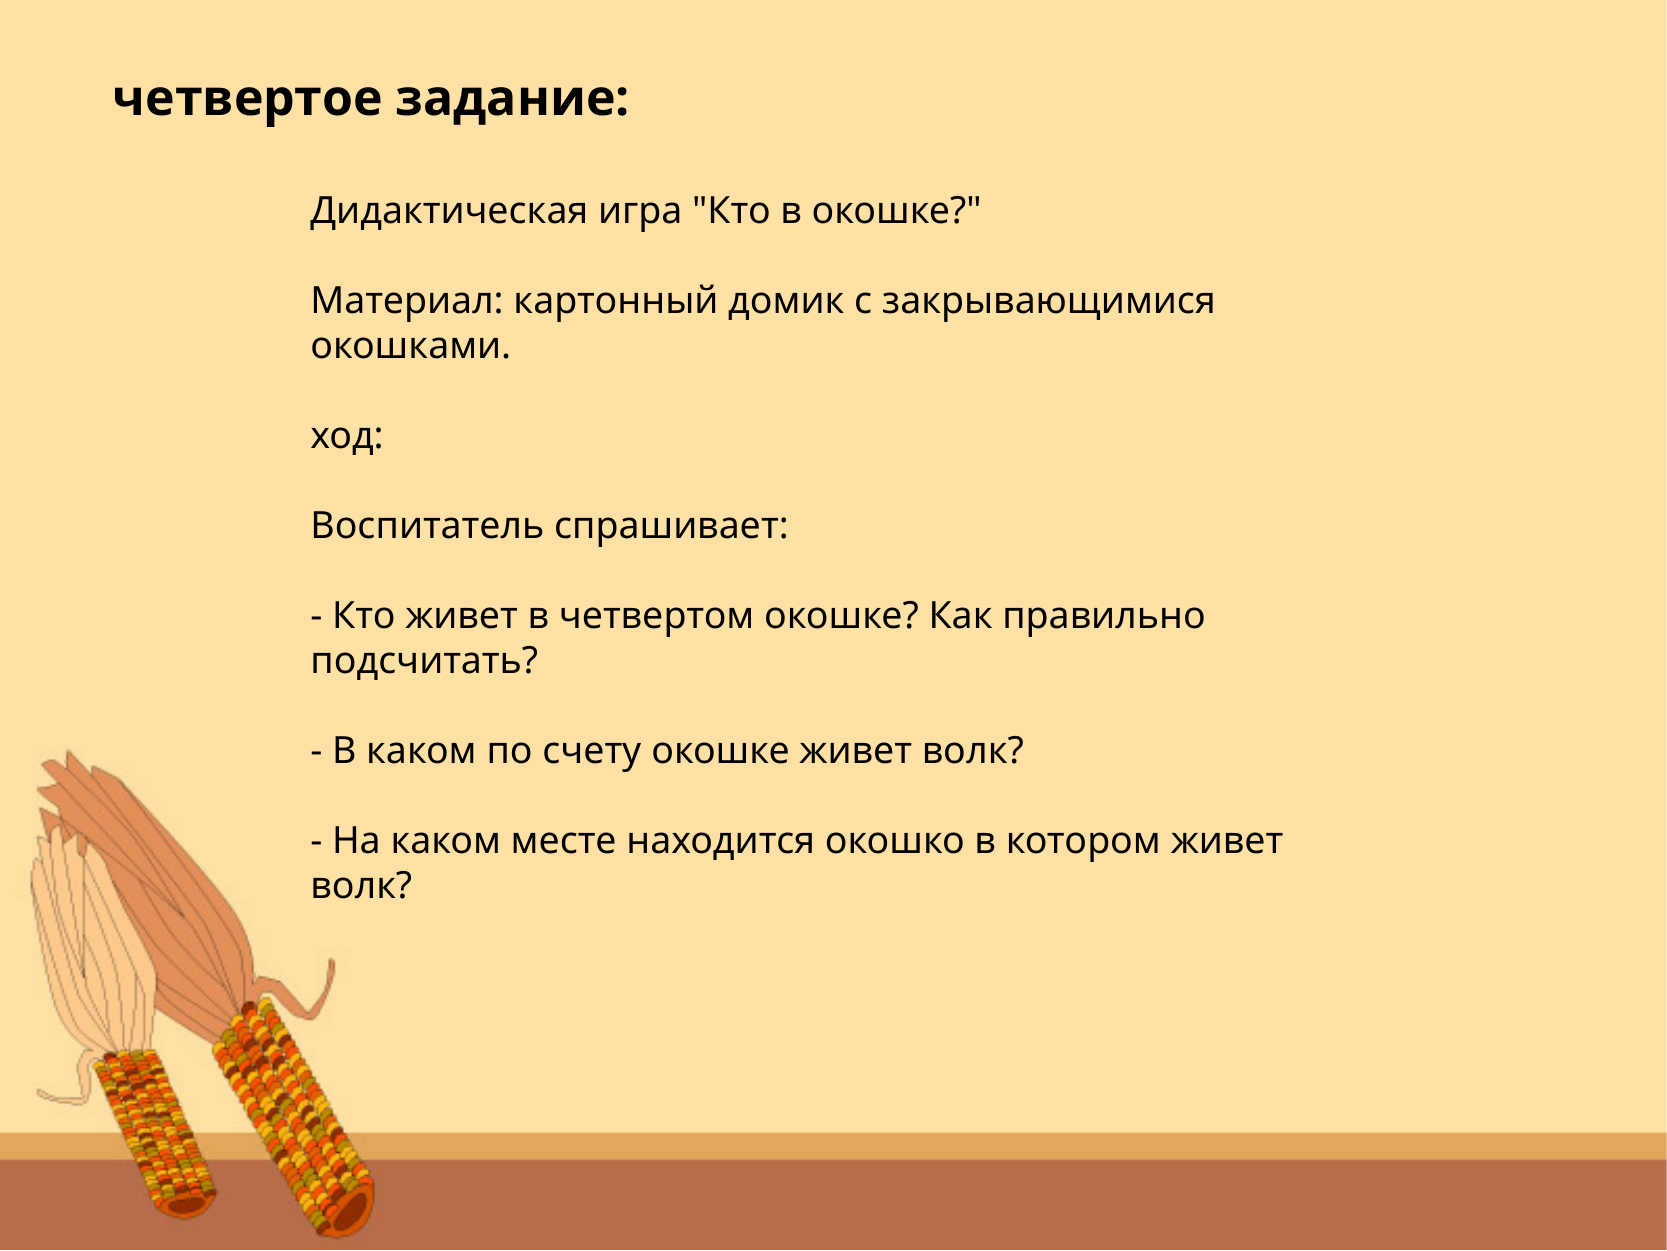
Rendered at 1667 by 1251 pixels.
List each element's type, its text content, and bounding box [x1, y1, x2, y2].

picture [0, 0, 1667, 1250]
text_box Дидактическая игра "Кто в окошке?" Материал: картонный домик с закрывающимися окошками. ход: Воспитатель спрашивает: - Кто живет в четвертом окошке? Как правильно подсчитать? - В каком по счету окошке живет волк? - На каком месте находится окошко в котором живет волк? [295, 179, 1300, 914]
text_box четвертое задание: [97, 58, 652, 133]
